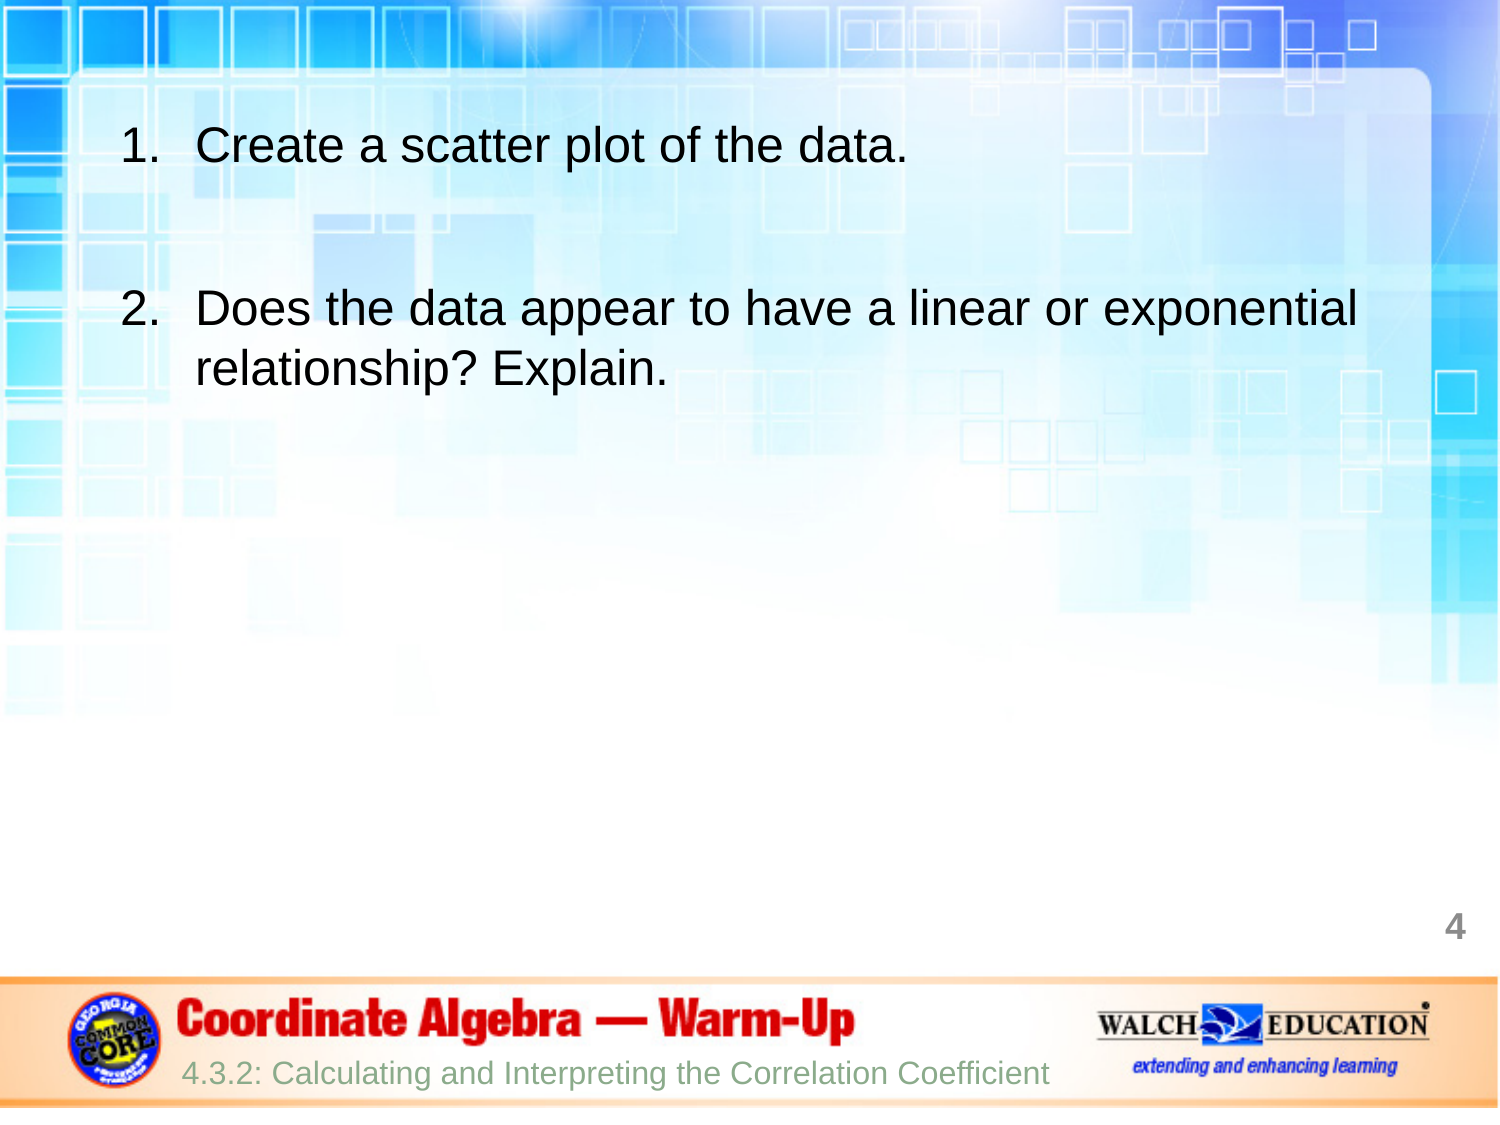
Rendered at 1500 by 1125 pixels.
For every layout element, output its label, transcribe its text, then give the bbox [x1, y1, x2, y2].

footer 4.3.2: Calculating and Interpreting the Correlation Coefficient [166, 1048, 1086, 1094]
picture [0, 0, 1500, 1108]
slide_number 4 [1361, 901, 1481, 949]
subtitle Create a scatter plot of the data. Does the data appear to have a linear or exponential relationship? Explain. [105, 105, 1409, 925]
